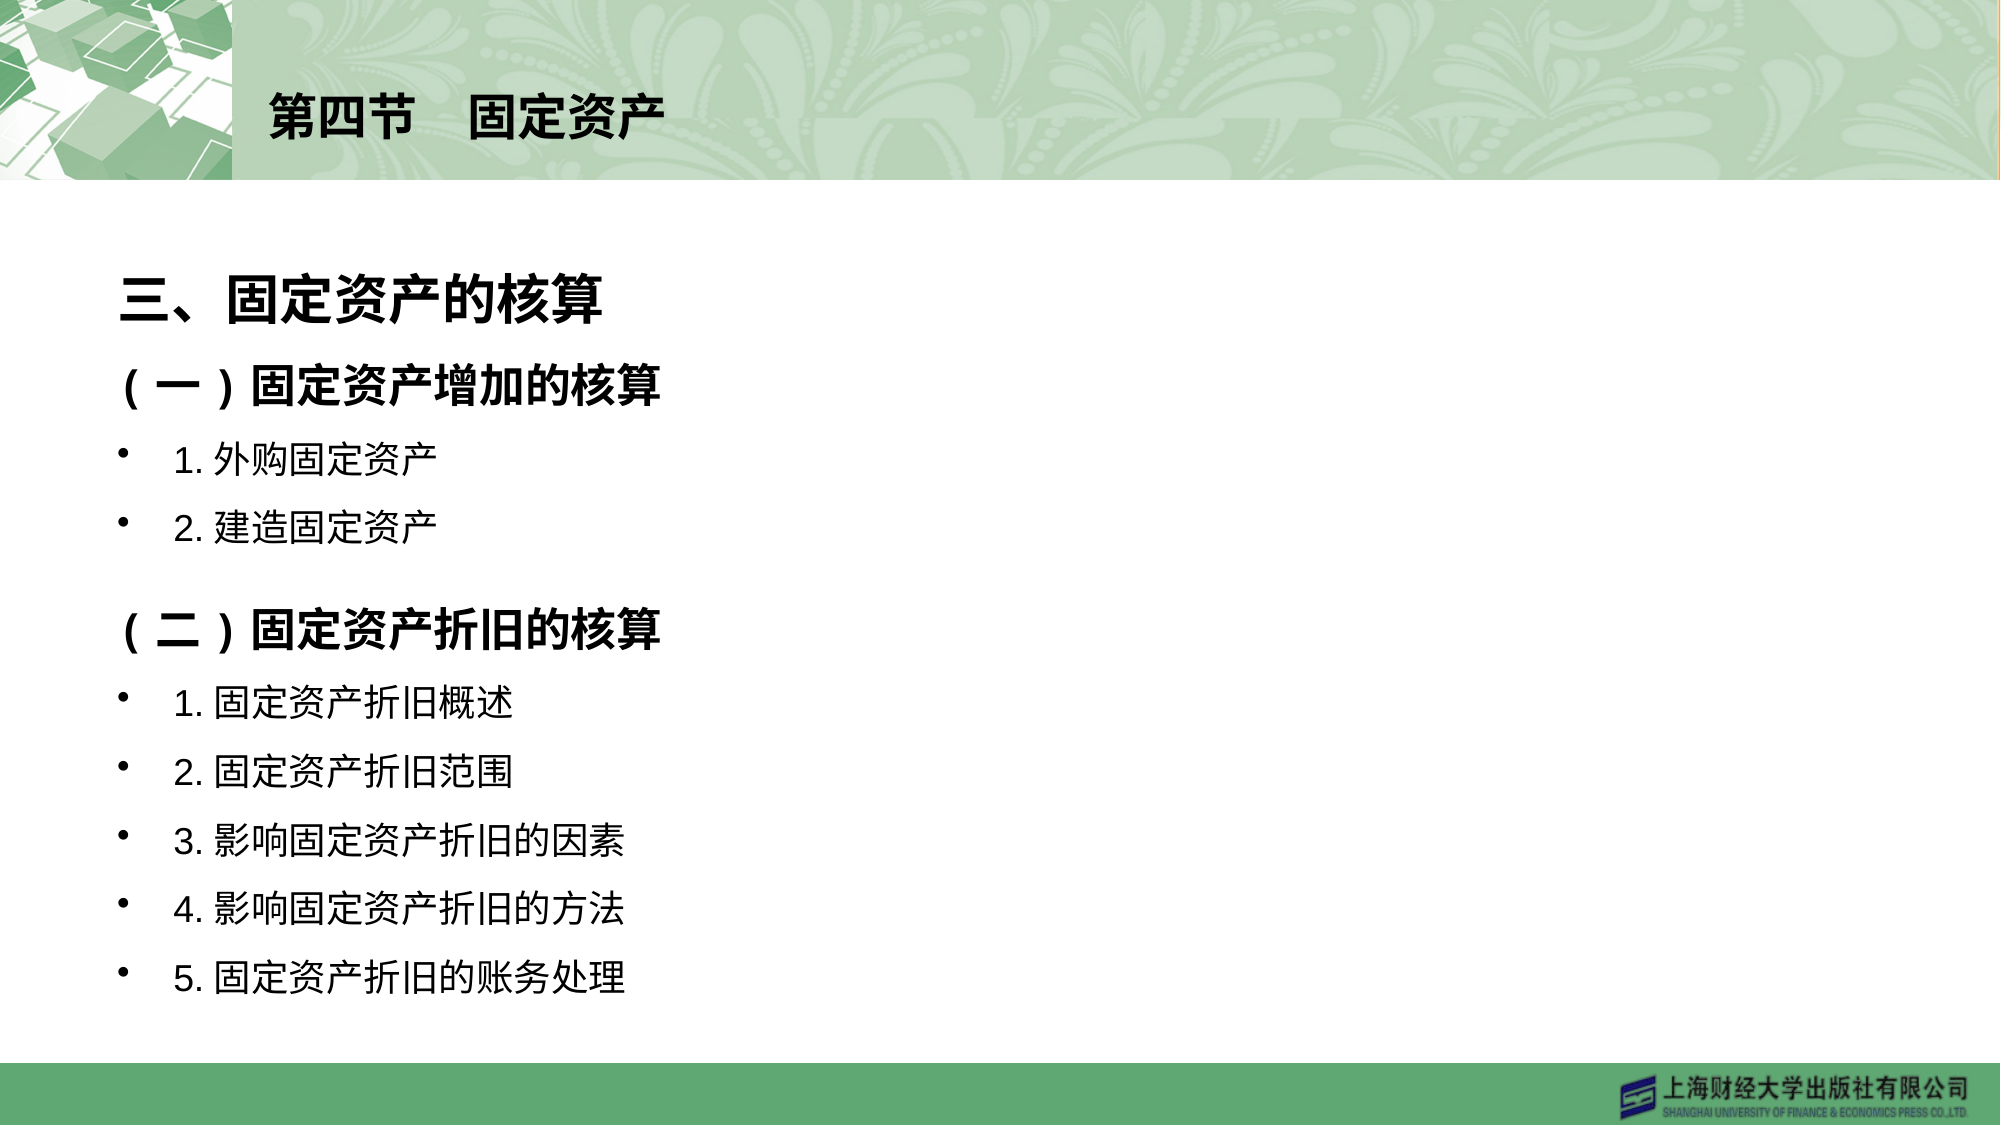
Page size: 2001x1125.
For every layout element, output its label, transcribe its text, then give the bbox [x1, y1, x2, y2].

title 第四节 固定资产 [252, 64, 1609, 168]
picture [0, 0, 2001, 1125]
list 三、固定资产的核算 (一)固定资产增加的核算 1.外购固定资产 2.建造固定资产 (二)固定资产折旧的核算 1.固定资产折旧概述 2.固定资产折旧范围 3.影响固定资产折旧的因素 4.影响固定资产折旧的方法 5.固定资产折旧的账务处理 [102, 241, 1898, 1065]
